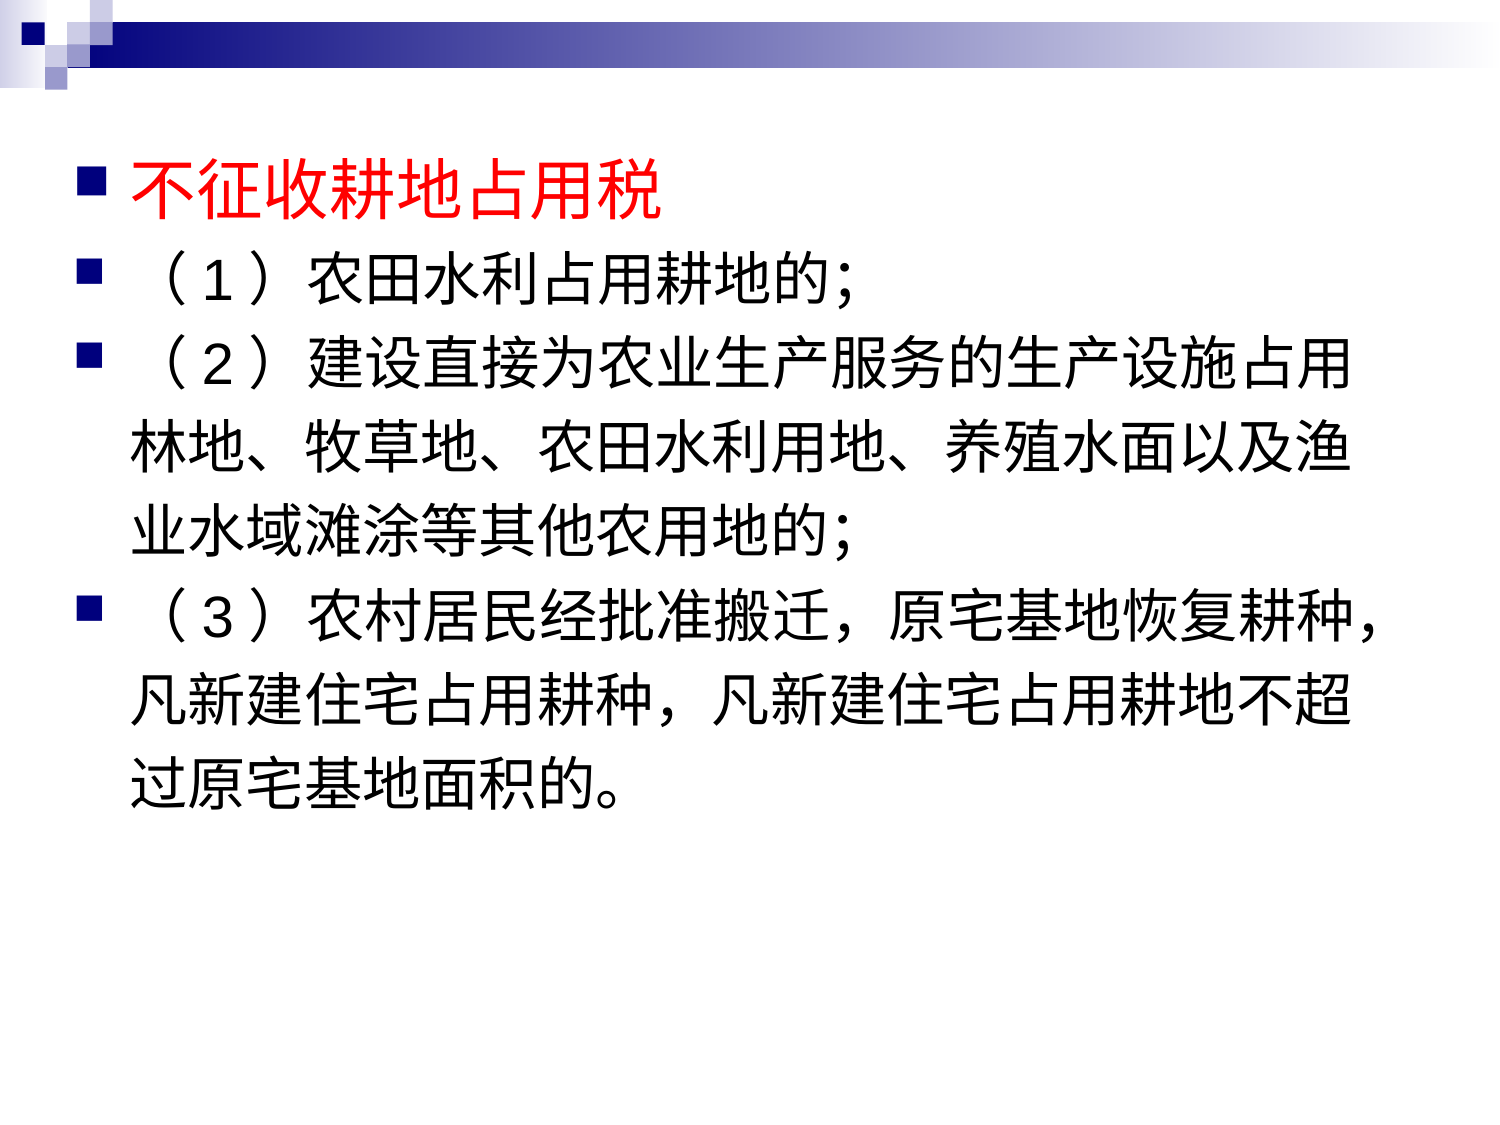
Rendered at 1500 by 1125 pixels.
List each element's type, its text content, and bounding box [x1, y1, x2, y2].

list 不征收耕地占用税 （1）农田水利占用耕地的； （2）建设直接为农业生产服务的生产设施占用林地、牧草地、农田水利用地、养殖水面以及渔业水域滩涂等其他农用地的； （3）农村居民经批准搬迁，原宅基地恢复耕种，凡新建住宅占用耕种，凡新建住宅占用耕地不超过原宅基地面积的。 [58, 139, 1426, 963]
